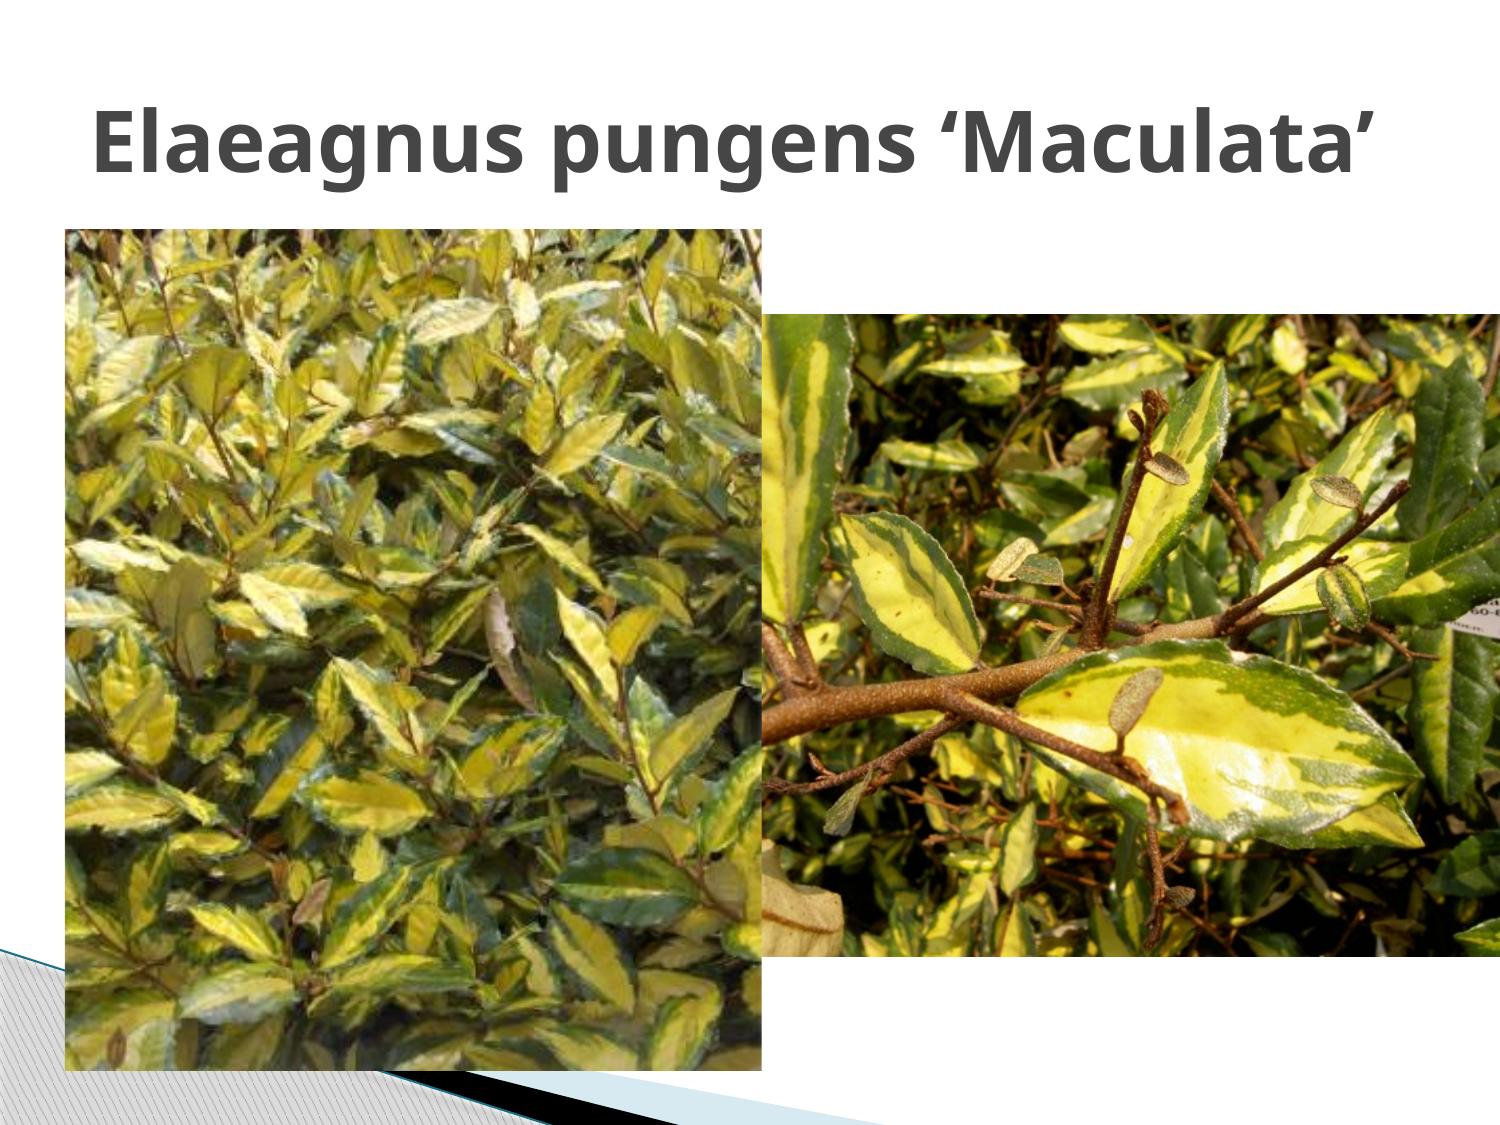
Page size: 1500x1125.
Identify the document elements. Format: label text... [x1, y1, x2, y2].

title Elaeagnus pungens ‘Maculata’ [75, 45, 1425, 233]
picture [64, 229, 1500, 1071]
